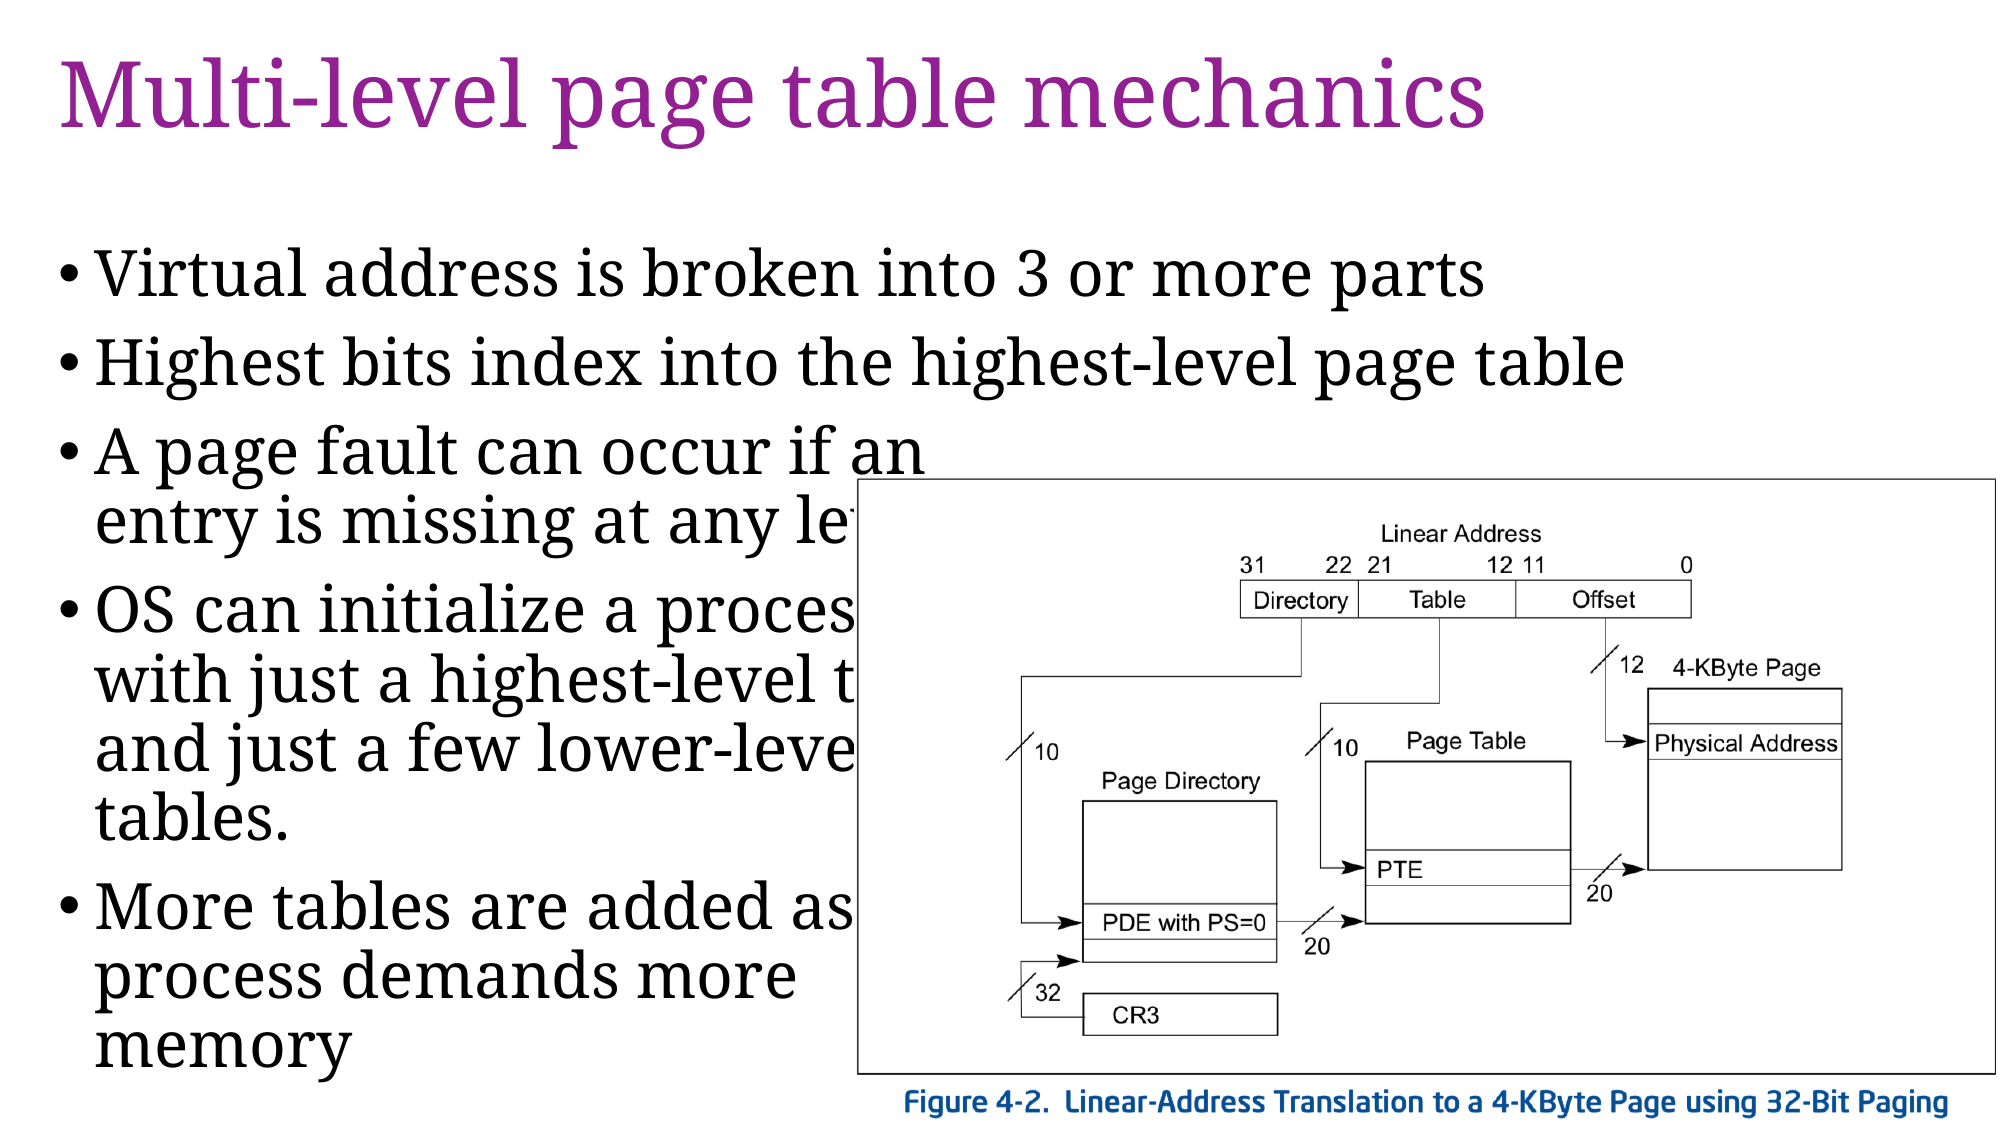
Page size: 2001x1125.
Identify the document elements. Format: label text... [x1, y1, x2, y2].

title Multi-level page table mechanics [43, 25, 1953, 171]
picture [854, 475, 2000, 1125]
list Virtual address is broken into 3 or more parts Highest bits index into the highest-level page table A page fault can occur if an entry is missing at any level OS can initialize a process with just a highest-level table and just a few lower-level tables. More tables are added as a process demands more memory [43, 233, 1953, 1094]
